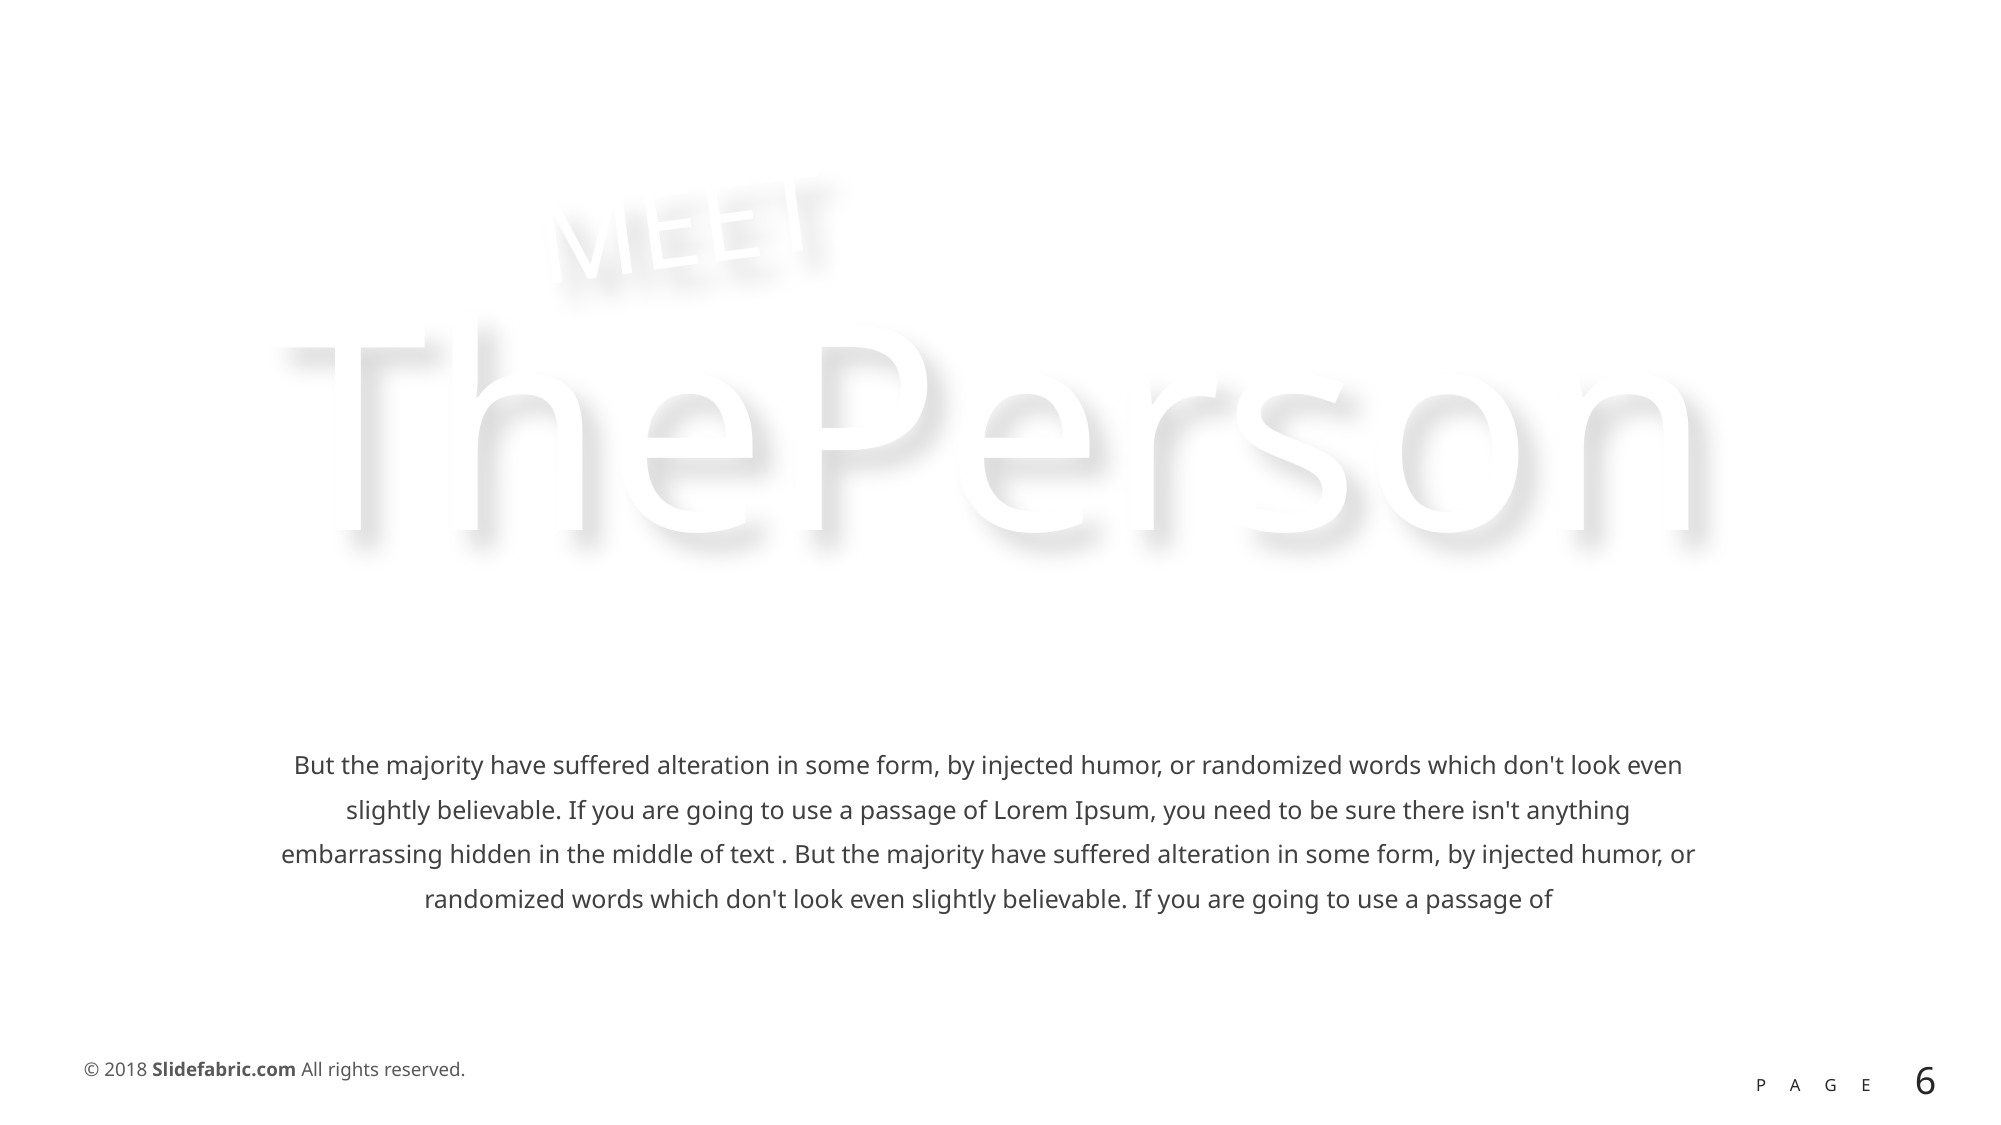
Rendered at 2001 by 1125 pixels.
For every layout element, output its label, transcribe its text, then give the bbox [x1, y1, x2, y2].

text_box But the majority have suffered alteration in some form, by injected humor, or randomized words which don't look even slightly believable. If you are going to use a passage of Lorem Ipsum, you need to be sure there isn't anything embarrassing hidden in the middle of text . But the majority have suffered alteration in some form, by injected humor, or randomized words which don't look even slightly believable. If you are going to use a passage of [261, 726, 1718, 922]
picture [0, 0, 2000, 657]
